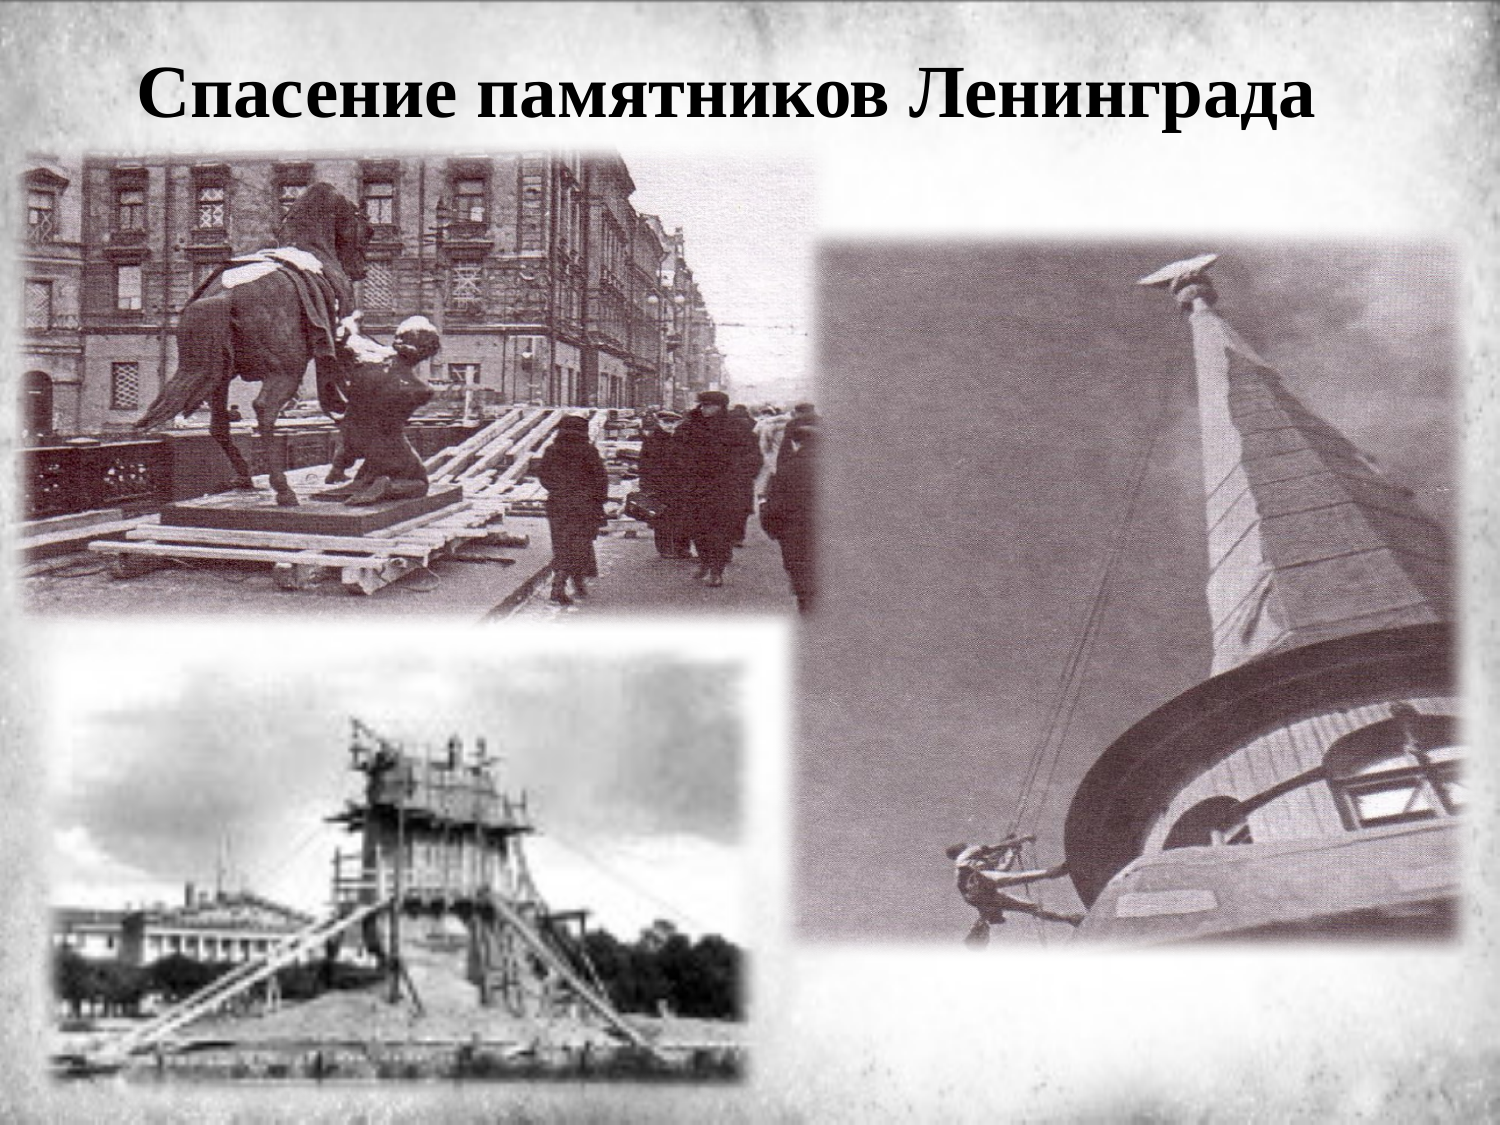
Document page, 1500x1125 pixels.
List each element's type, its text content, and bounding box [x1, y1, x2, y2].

picture [0, 0, 1500, 1125]
text_box Спасение памятников Ленинграда [35, 35, 1418, 140]
